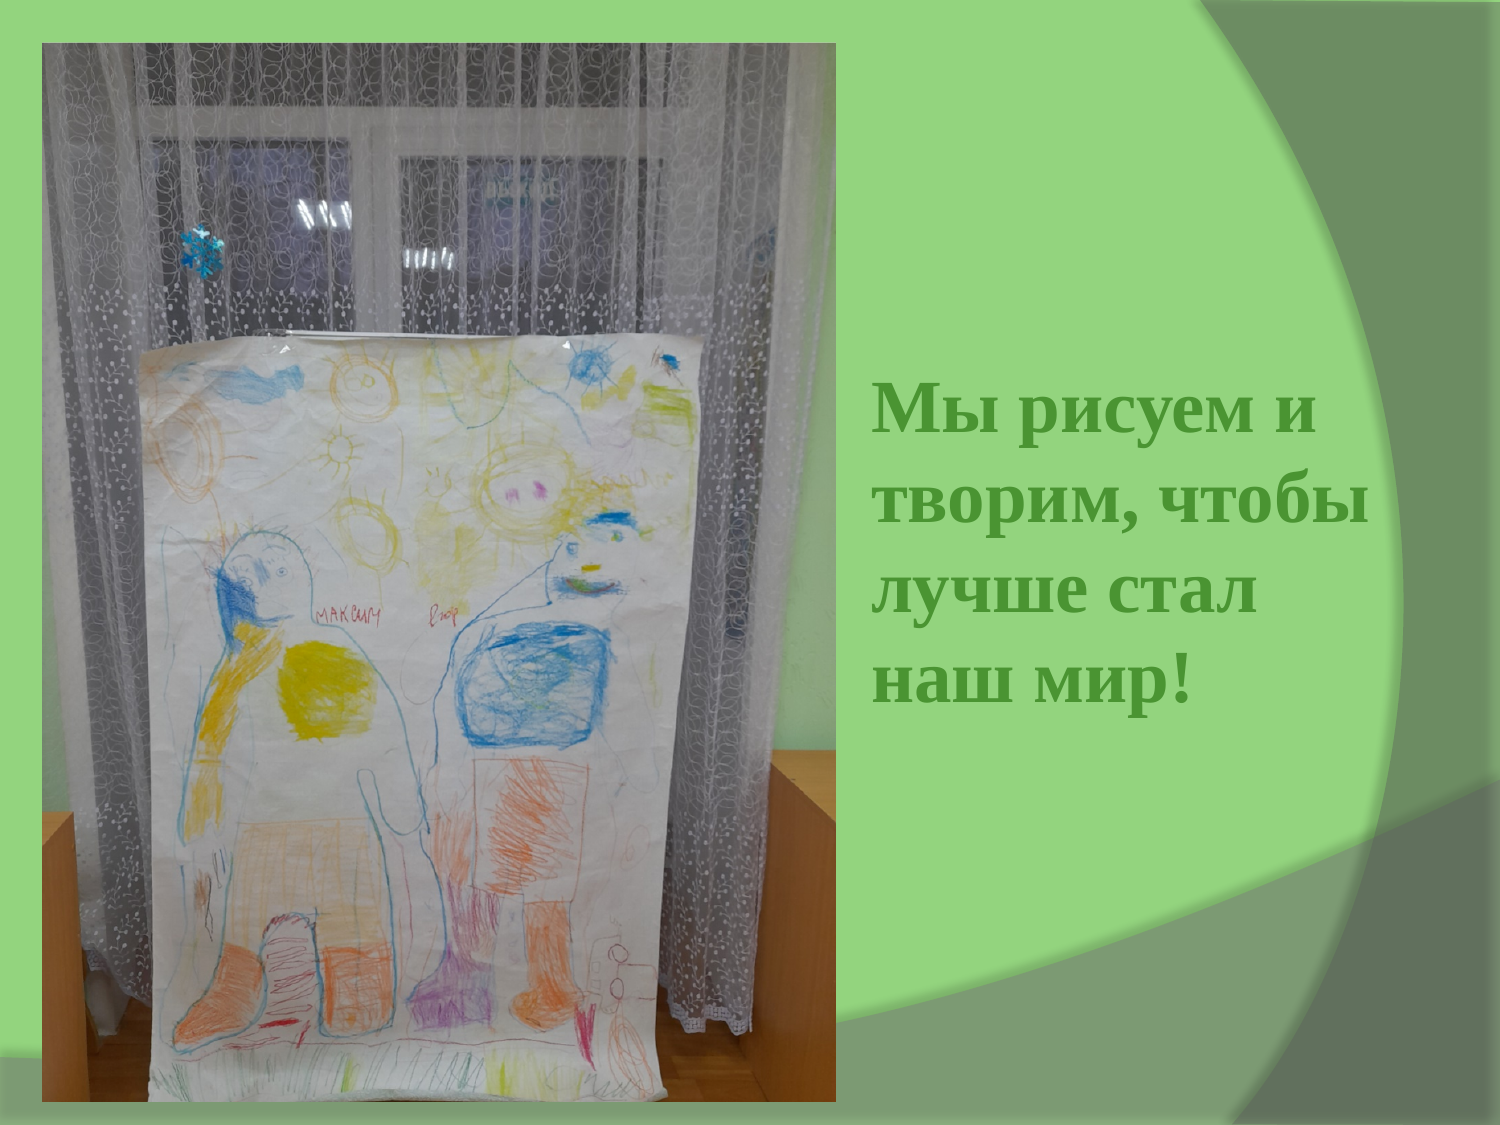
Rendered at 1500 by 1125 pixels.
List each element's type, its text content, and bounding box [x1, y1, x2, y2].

picture [42, 978, 836, 1101]
text_box Мы рисуем и творим, чтобы лучше стал наш мир! [980, 349, 1400, 725]
picture [42, 44, 836, 166]
picture [0, 174, 969, 970]
